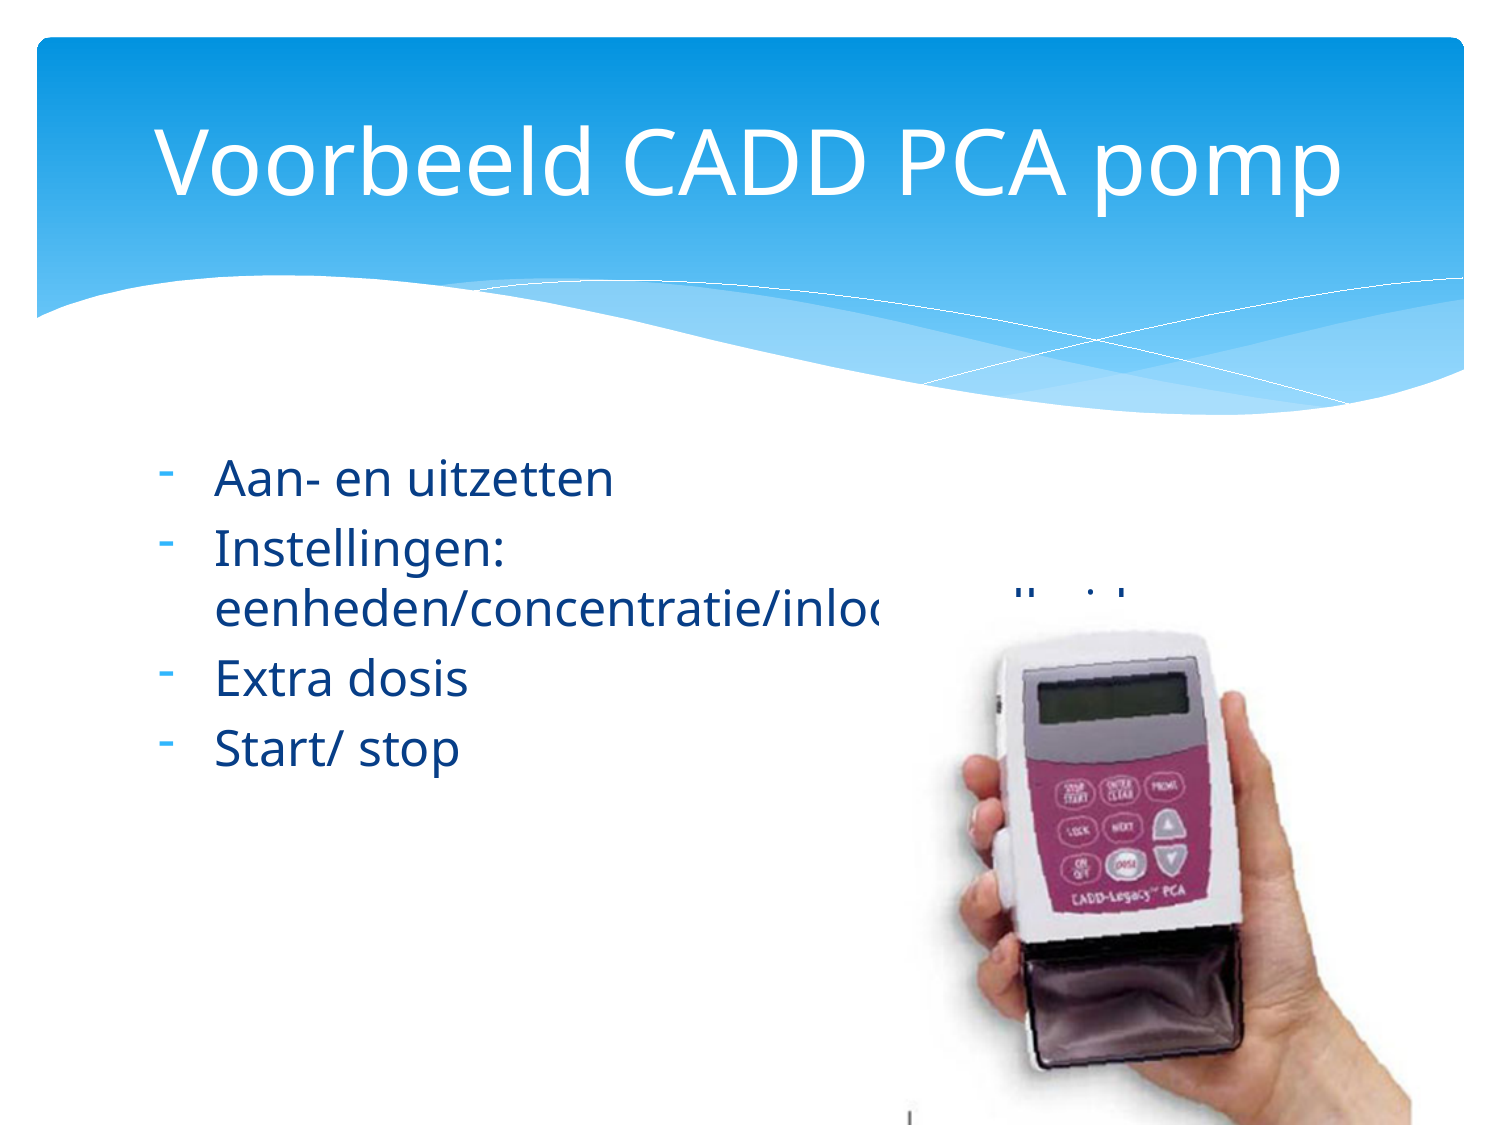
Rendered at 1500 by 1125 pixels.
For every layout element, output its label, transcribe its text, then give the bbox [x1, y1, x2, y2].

title Voorbeeld CADD PCA pomp [75, 55, 1425, 261]
picture [879, 597, 1443, 1125]
list Aan- en uitzetten Instellingen: eenheden/concentratie/inloopsnelheid Extra dosis Start/ stop [143, 438, 1359, 1005]
